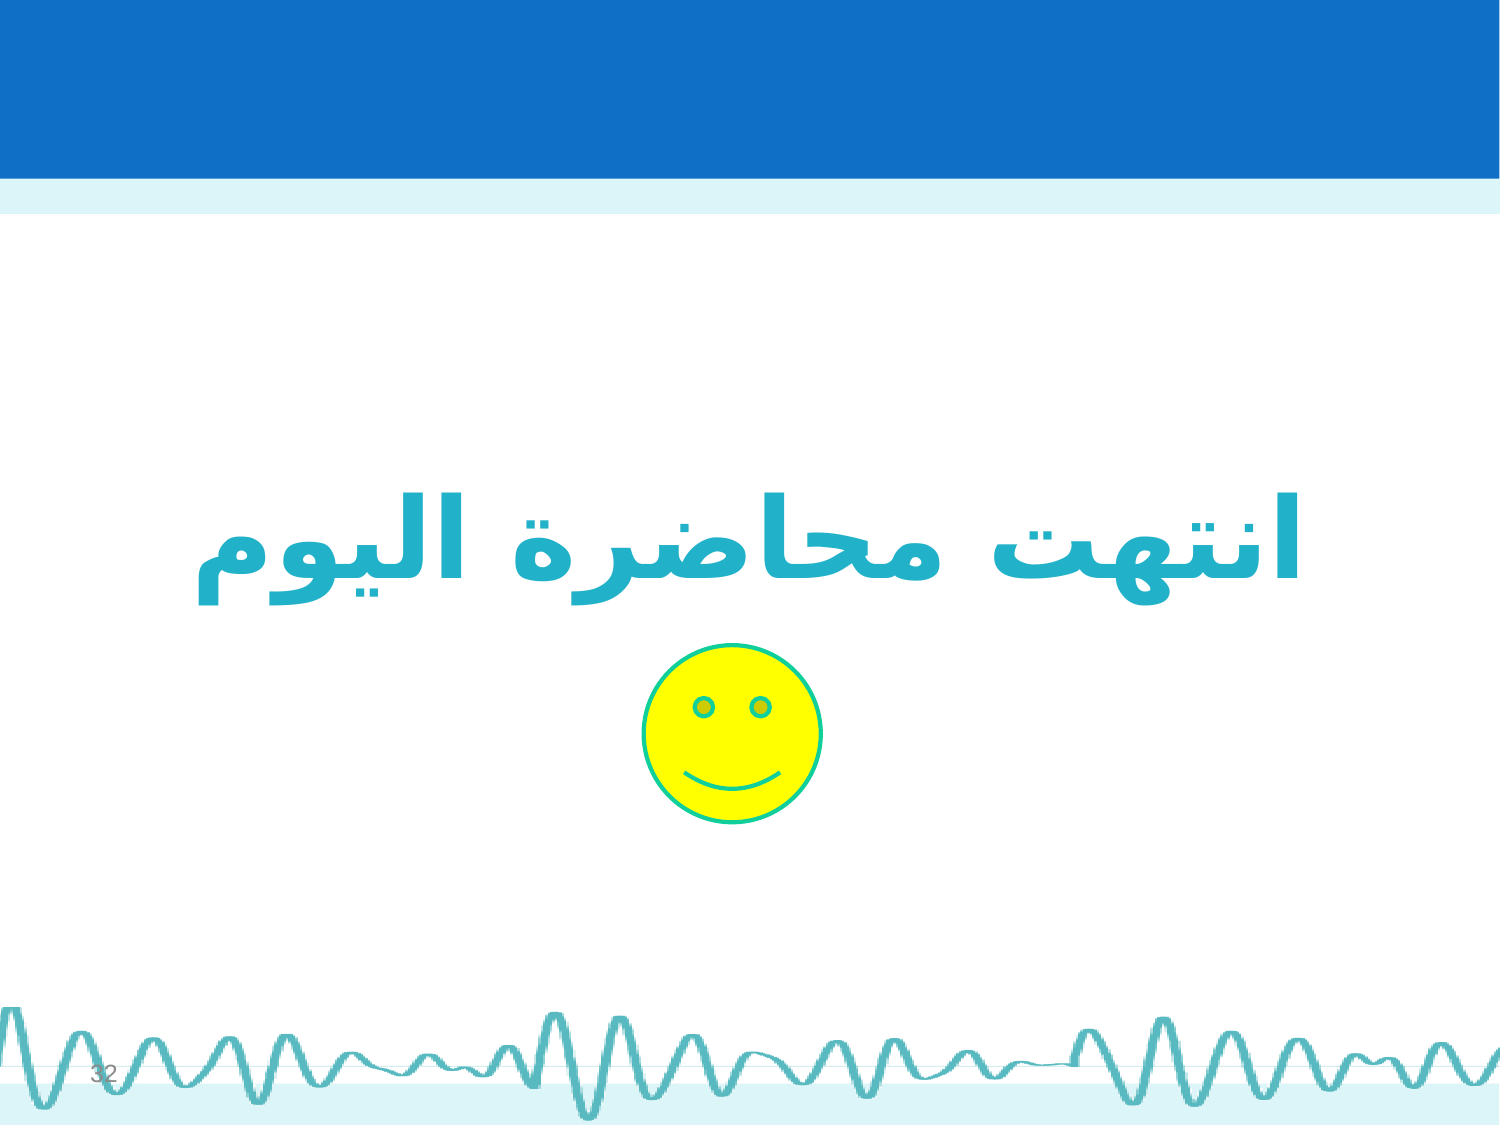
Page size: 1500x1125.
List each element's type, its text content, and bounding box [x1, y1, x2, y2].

slide_number 32 [75, 1042, 425, 1103]
list انتهت محاضرة اليوم [75, 262, 1425, 1005]
text_box [641, 643, 823, 825]
